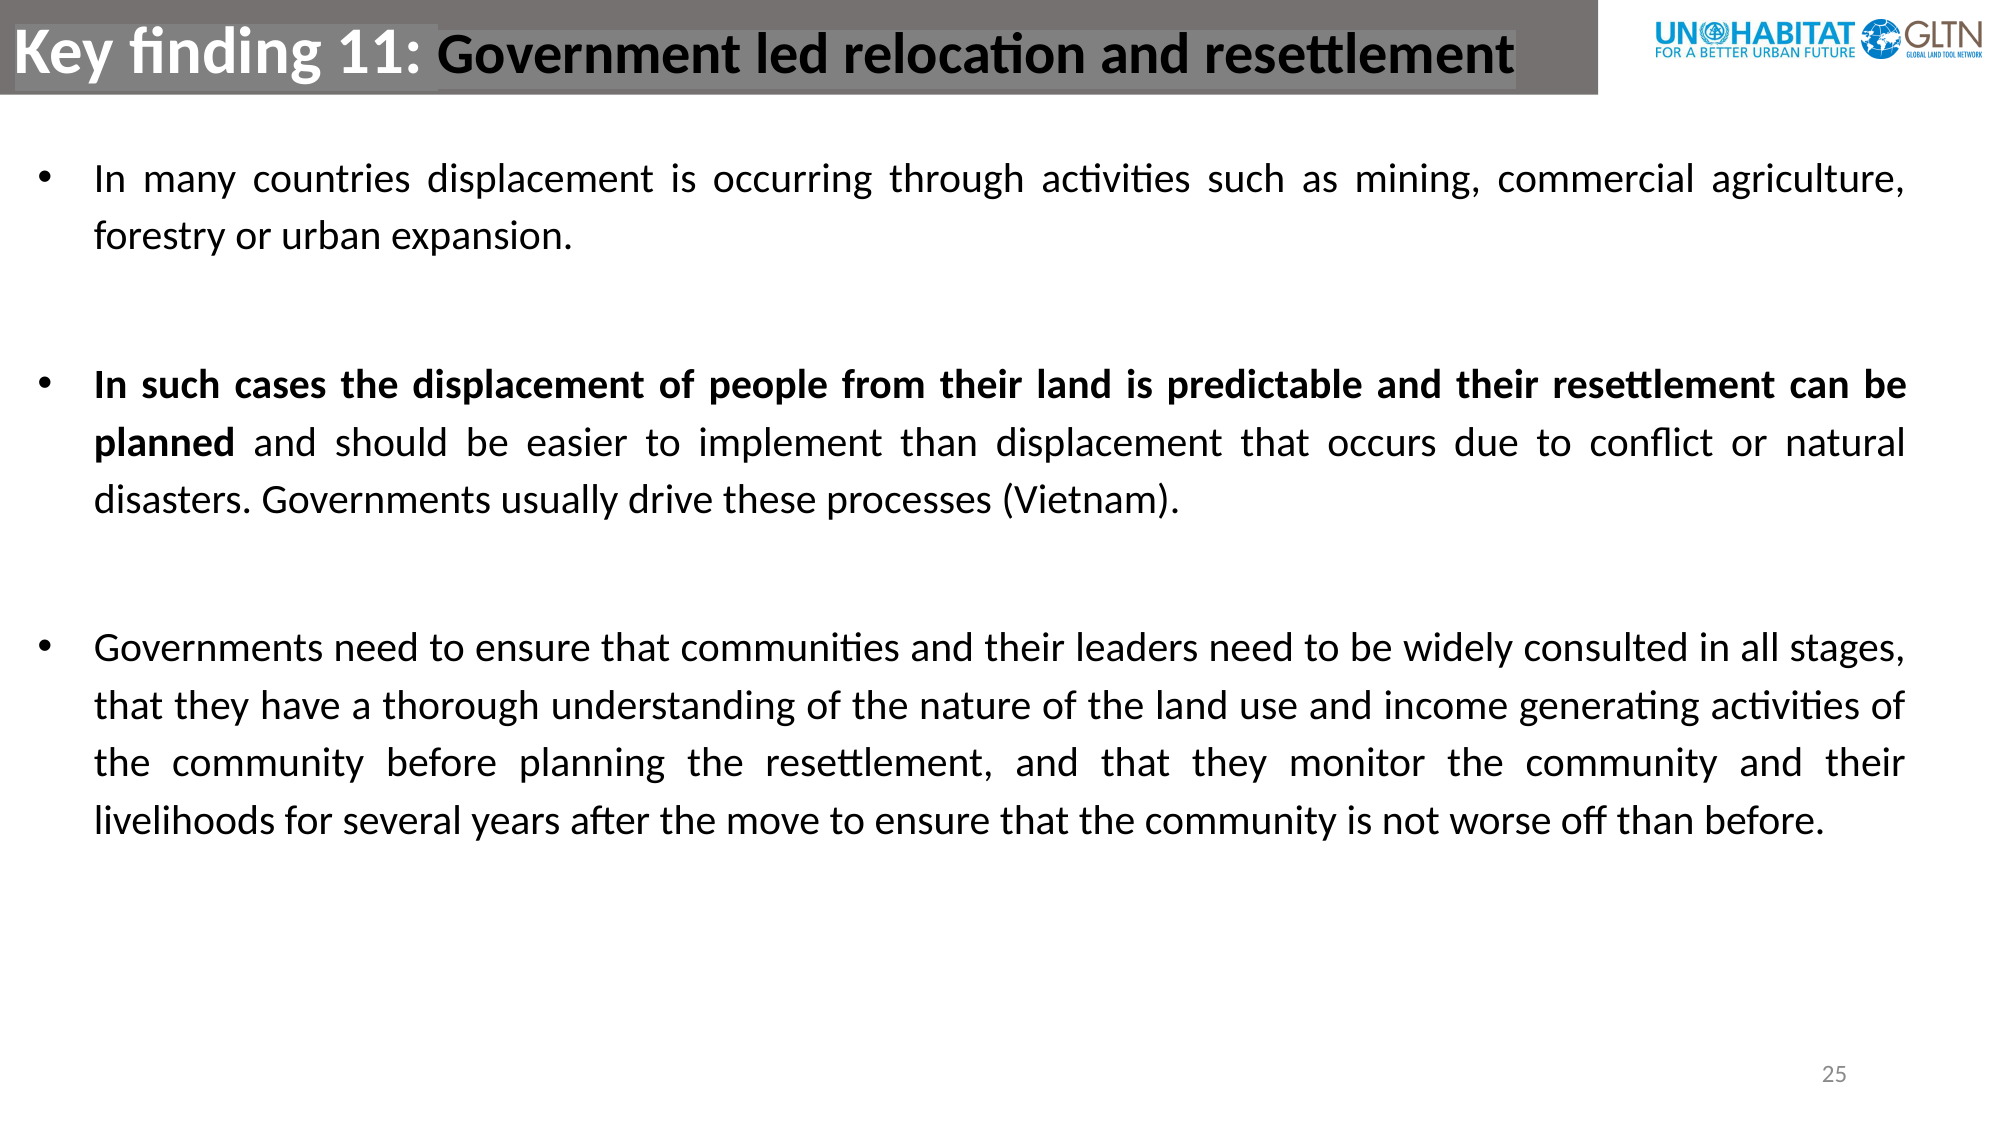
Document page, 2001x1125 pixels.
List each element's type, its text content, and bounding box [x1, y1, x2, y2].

picture [1861, 19, 1982, 59]
picture [1656, 20, 1855, 59]
text_box Key finding 11: Government led relocation and resettlement [0, 0, 1599, 95]
text_box In many countries displacement is occurring through activities such as mining, commercial agriculture, forestry or urban expansion. In such cases the displacement of people from their land is predictable and their resettlement can be planned and should be easier to implement than displacement that occurs due to conflict or natural disasters. Governments usually drive these processes (Vietnam). Governments need to ensure that communities and their leaders need to be widely consulted in all stages, that they have a thorough understanding of the nature of the land use and income generating activities of the community before planning the resettlement, and that they monitor the community and their livelihoods for several years after the move to ensure that the community is not worse off than before. [22, 136, 1922, 984]
slide_number 25 [1412, 1042, 1863, 1103]
